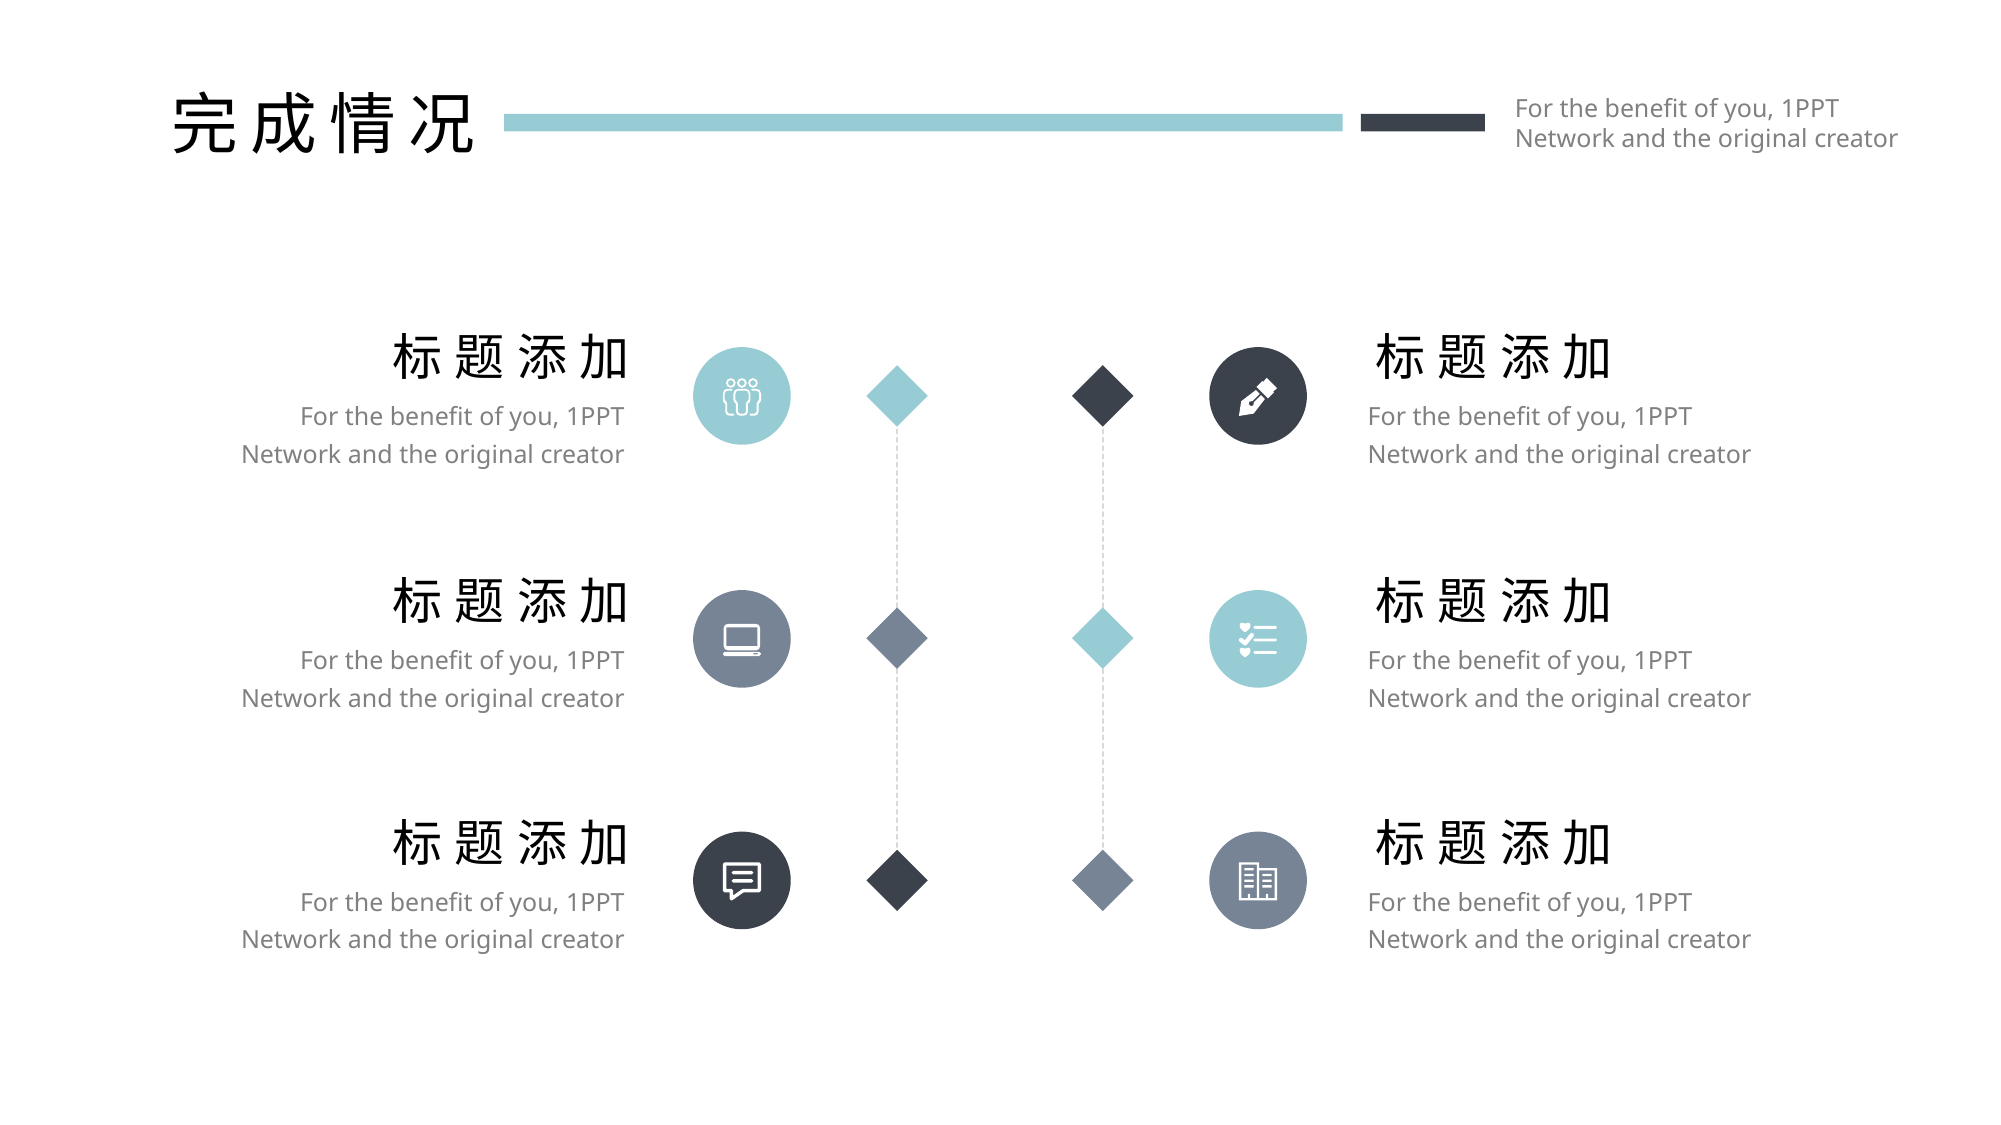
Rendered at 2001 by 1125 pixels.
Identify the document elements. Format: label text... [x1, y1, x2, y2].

text_box [721, 377, 763, 417]
text_box [692, 589, 792, 689]
text_box [721, 861, 763, 902]
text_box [205, 318, 653, 477]
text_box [205, 562, 653, 721]
text_box [692, 830, 792, 931]
text_box [1070, 848, 1135, 913]
text_box [1360, 113, 1486, 132]
text_box [864, 606, 897, 671]
text_box [692, 346, 792, 446]
text_box [1208, 830, 1308, 931]
text_box [503, 113, 1344, 132]
text_box [1237, 621, 1279, 659]
text_box [1208, 346, 1308, 446]
text_box [1103, 606, 1135, 671]
text_box For the benefit of you, 1PPT Network and the original creator [1500, 84, 1940, 160]
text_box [1352, 803, 1788, 963]
text_box [721, 622, 763, 658]
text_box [205, 803, 653, 963]
text_box [898, 606, 930, 670]
text_box [1070, 363, 1135, 428]
text_box 完成情况 [156, 74, 491, 170]
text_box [1352, 562, 1788, 721]
text_box [1237, 376, 1279, 418]
text_box [1070, 606, 1102, 670]
text_box [1208, 589, 1308, 689]
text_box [1352, 318, 1788, 477]
text_box [1238, 861, 1278, 902]
text_box [864, 848, 930, 913]
text_box [864, 363, 930, 428]
